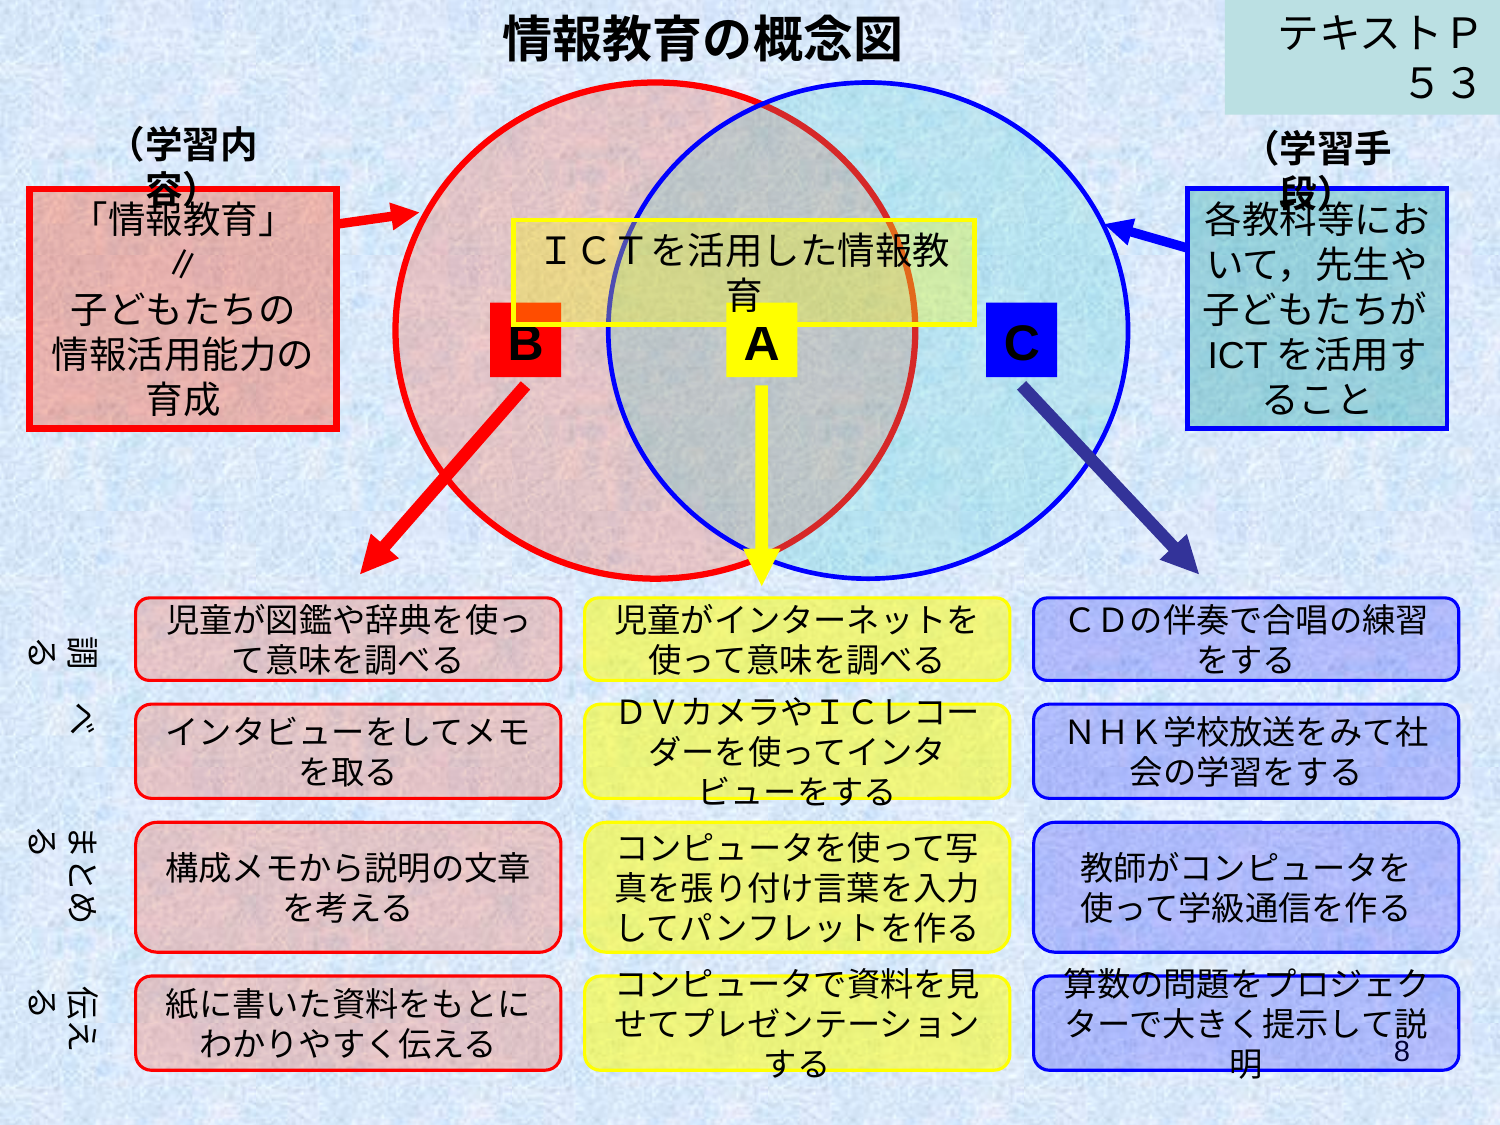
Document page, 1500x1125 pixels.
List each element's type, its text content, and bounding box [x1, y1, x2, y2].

text_box コンピュータを使って写真を張り付け言葉を入力してパンフレットを作る [584, 822, 1010, 953]
text_box まとめる [41, 810, 112, 965]
text_box ＤＶカメラやＩＣレコーダーを使ってインタビューをする [584, 704, 1010, 799]
text_box ＮＨＫ学校放送をみて社会の学習をする [1033, 704, 1459, 799]
text_box 算数の問題をプロジェクターで大きく提示して説明 [1033, 976, 1459, 1071]
text_box コンピュータで資料を見せてプレゼンテーションする [584, 976, 1010, 1071]
slide_number 8 [1074, 1024, 1426, 1103]
text_box 調 べ る [41, 621, 112, 787]
text_box 紙に書いた資料をもとにわかりやすく伝える [135, 976, 561, 1071]
text_box インタビューをしてメモを取る [135, 704, 561, 799]
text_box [29, 0, 1448, 579]
text_box ＣＤの伴奏で合唱の練習をする [1033, 597, 1459, 681]
picture [0, 0, 1500, 1125]
text_box 伝える [41, 971, 112, 1094]
text_box 構成メモから説明の文章を考える [135, 822, 561, 953]
text_box 児童が図鑑や辞典を使って意味を調べる [135, 597, 561, 681]
text_box 教師がコンピュータを使って学級通信を作る [1033, 822, 1459, 953]
text_box 児童がインターネットを使って意味を調べる [584, 597, 1010, 681]
text_box テキストＰ５３ [1449, 0, 1500, 115]
